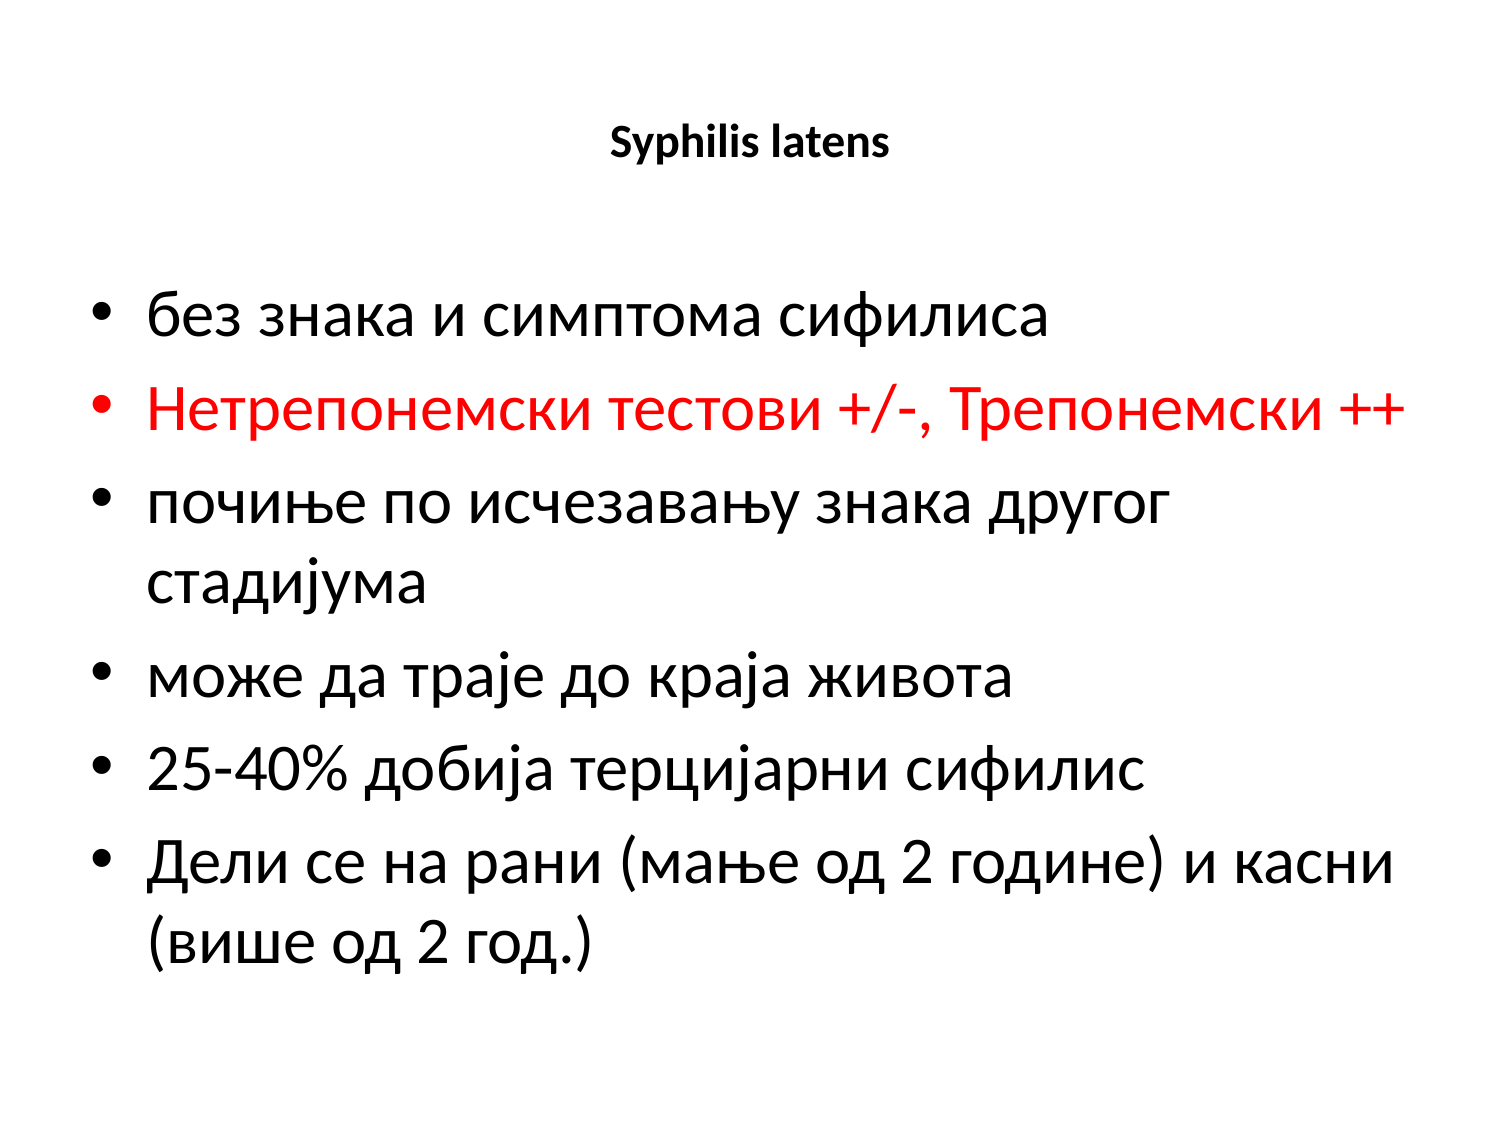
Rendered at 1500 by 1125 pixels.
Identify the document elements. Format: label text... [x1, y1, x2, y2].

list без знака и симптома сифилиса Нетрепонемски тестови +/-, Трепонемски ++ почиње по исчезавању знака другог стадијума може да траје до краја живота 25-40% добија терцијарни сифилис Дели се на рани (мање од 2 године) и касни (више од 2 год.) [75, 262, 1425, 1005]
title Syphilis latens [75, 45, 1425, 233]
